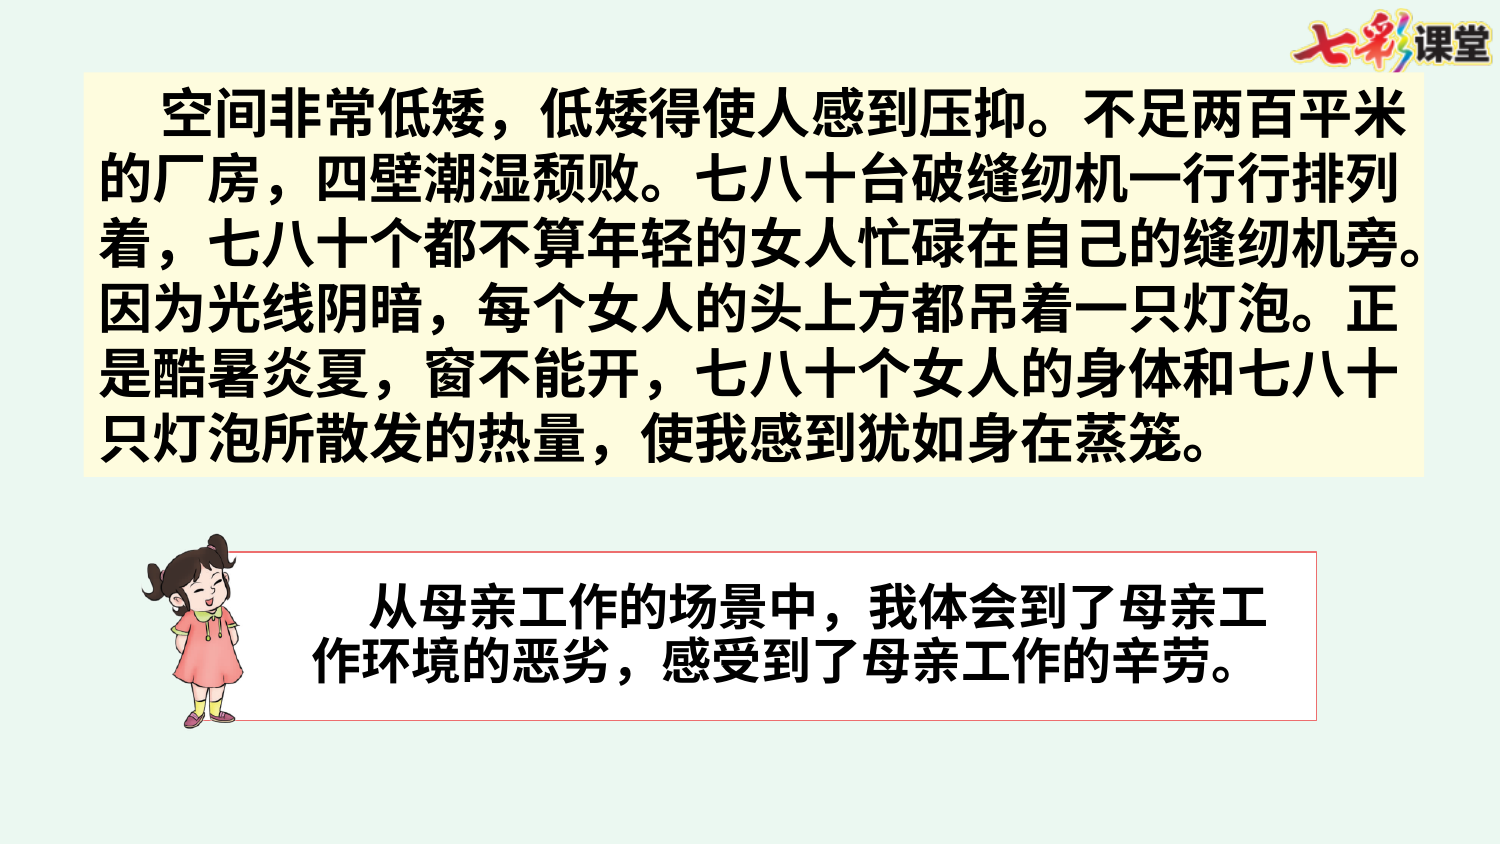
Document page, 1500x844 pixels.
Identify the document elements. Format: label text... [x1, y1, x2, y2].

picture [1289, 8, 1495, 89]
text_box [135, 516, 1317, 731]
text_box 空间非常低矮，低矮得使人感到压抑。不足两百平米的厂房，四壁潮湿颓败。七八十台破缝纫机一行行排列着，七八十个都不算年轻的女人忙碌在自己的缝纫机旁。因为光线阴暗，每个女人的头上方都吊着一只灯泡。正是酷暑炎夏，窗不能开，七八十个女人的身体和七八十只灯泡所散发的热量，使我感到犹如身在蒸笼。 [83, 72, 1425, 477]
